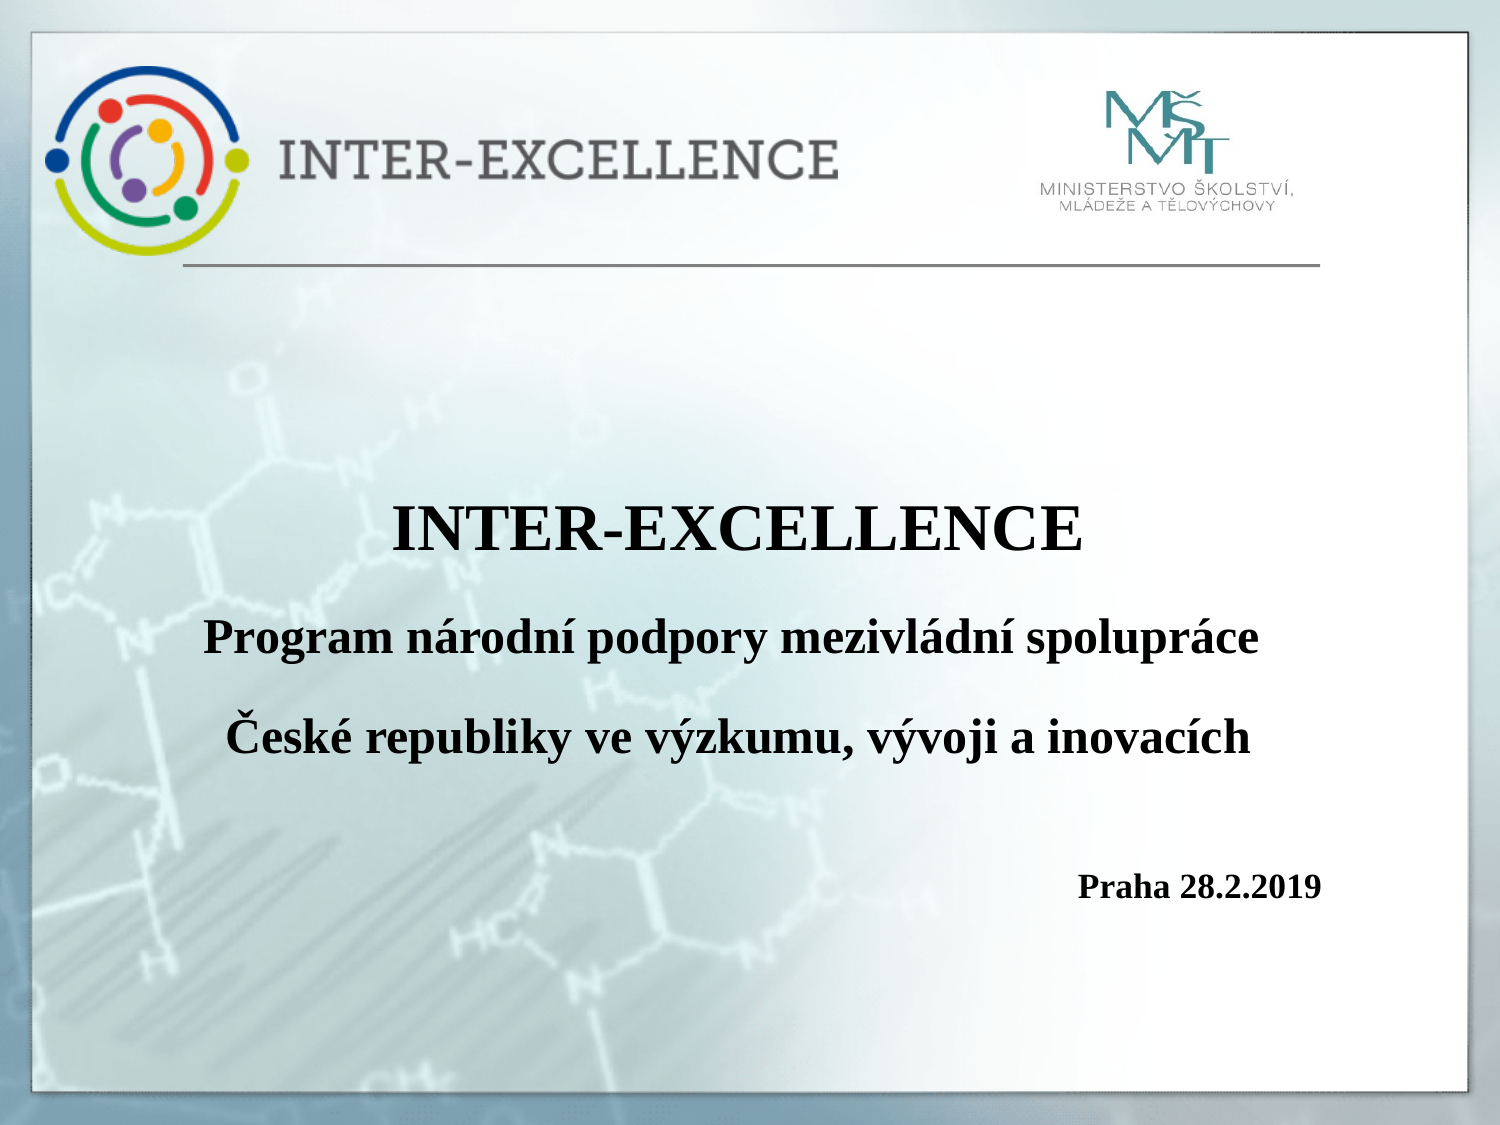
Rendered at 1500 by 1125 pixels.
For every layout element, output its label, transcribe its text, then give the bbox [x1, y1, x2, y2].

picture [0, 0, 1500, 1125]
list INTER-EXCELLENCE Program národní podpory mezivládní spolupráce České republiky ve výzkumu, vývoji a inovacích Praha 28.2.2019 [123, 302, 1353, 988]
